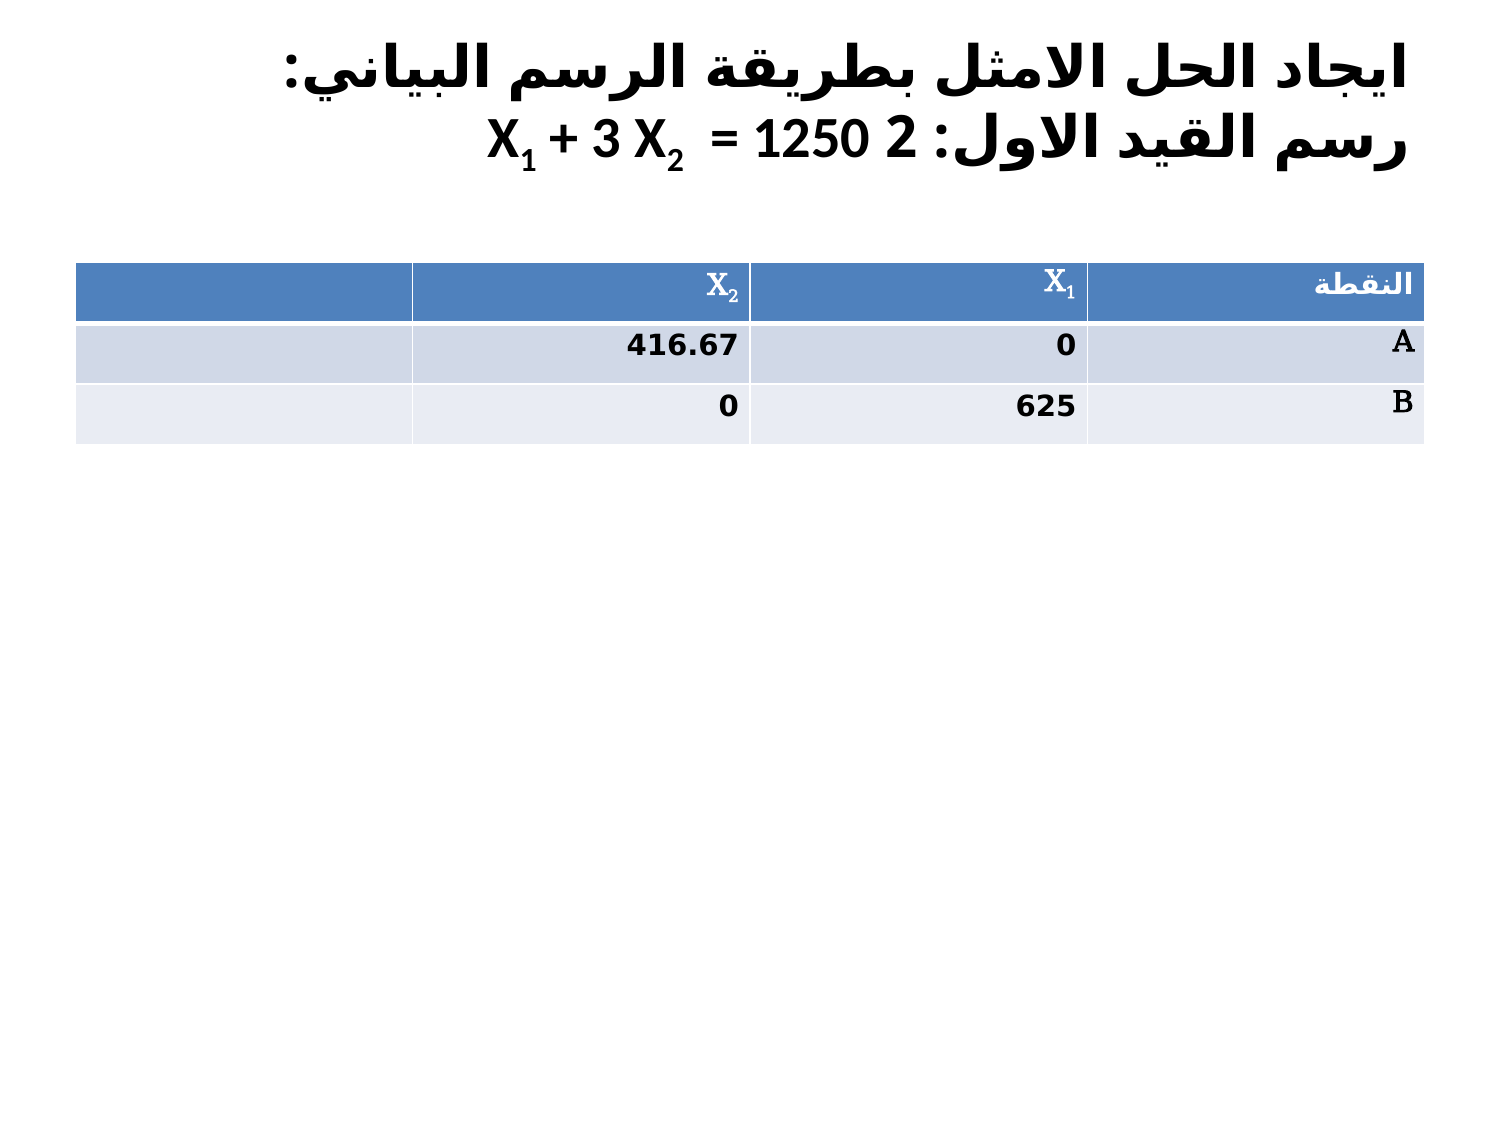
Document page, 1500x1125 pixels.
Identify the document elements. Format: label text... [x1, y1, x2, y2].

table_cell B [1088, 385, 1424, 444]
table_cell 0 [413, 385, 749, 444]
table_cell [76, 385, 412, 444]
table_header X1 [751, 263, 1087, 321]
title ايجاد الحل الامثل بطريقة الرسم البياني: رسم القيد الاول: 2 X1 + 3 X2 = 1250 [75, 45, 1425, 233]
table_cell 0 [751, 326, 1087, 383]
table_cell A [1088, 326, 1424, 383]
table_cell [76, 326, 412, 383]
table_cell 625 [751, 385, 1087, 444]
table_header [76, 263, 412, 321]
table_header X2 [413, 263, 749, 321]
table_header النقطة [1088, 263, 1424, 321]
table_cell 416.67 [413, 326, 749, 383]
